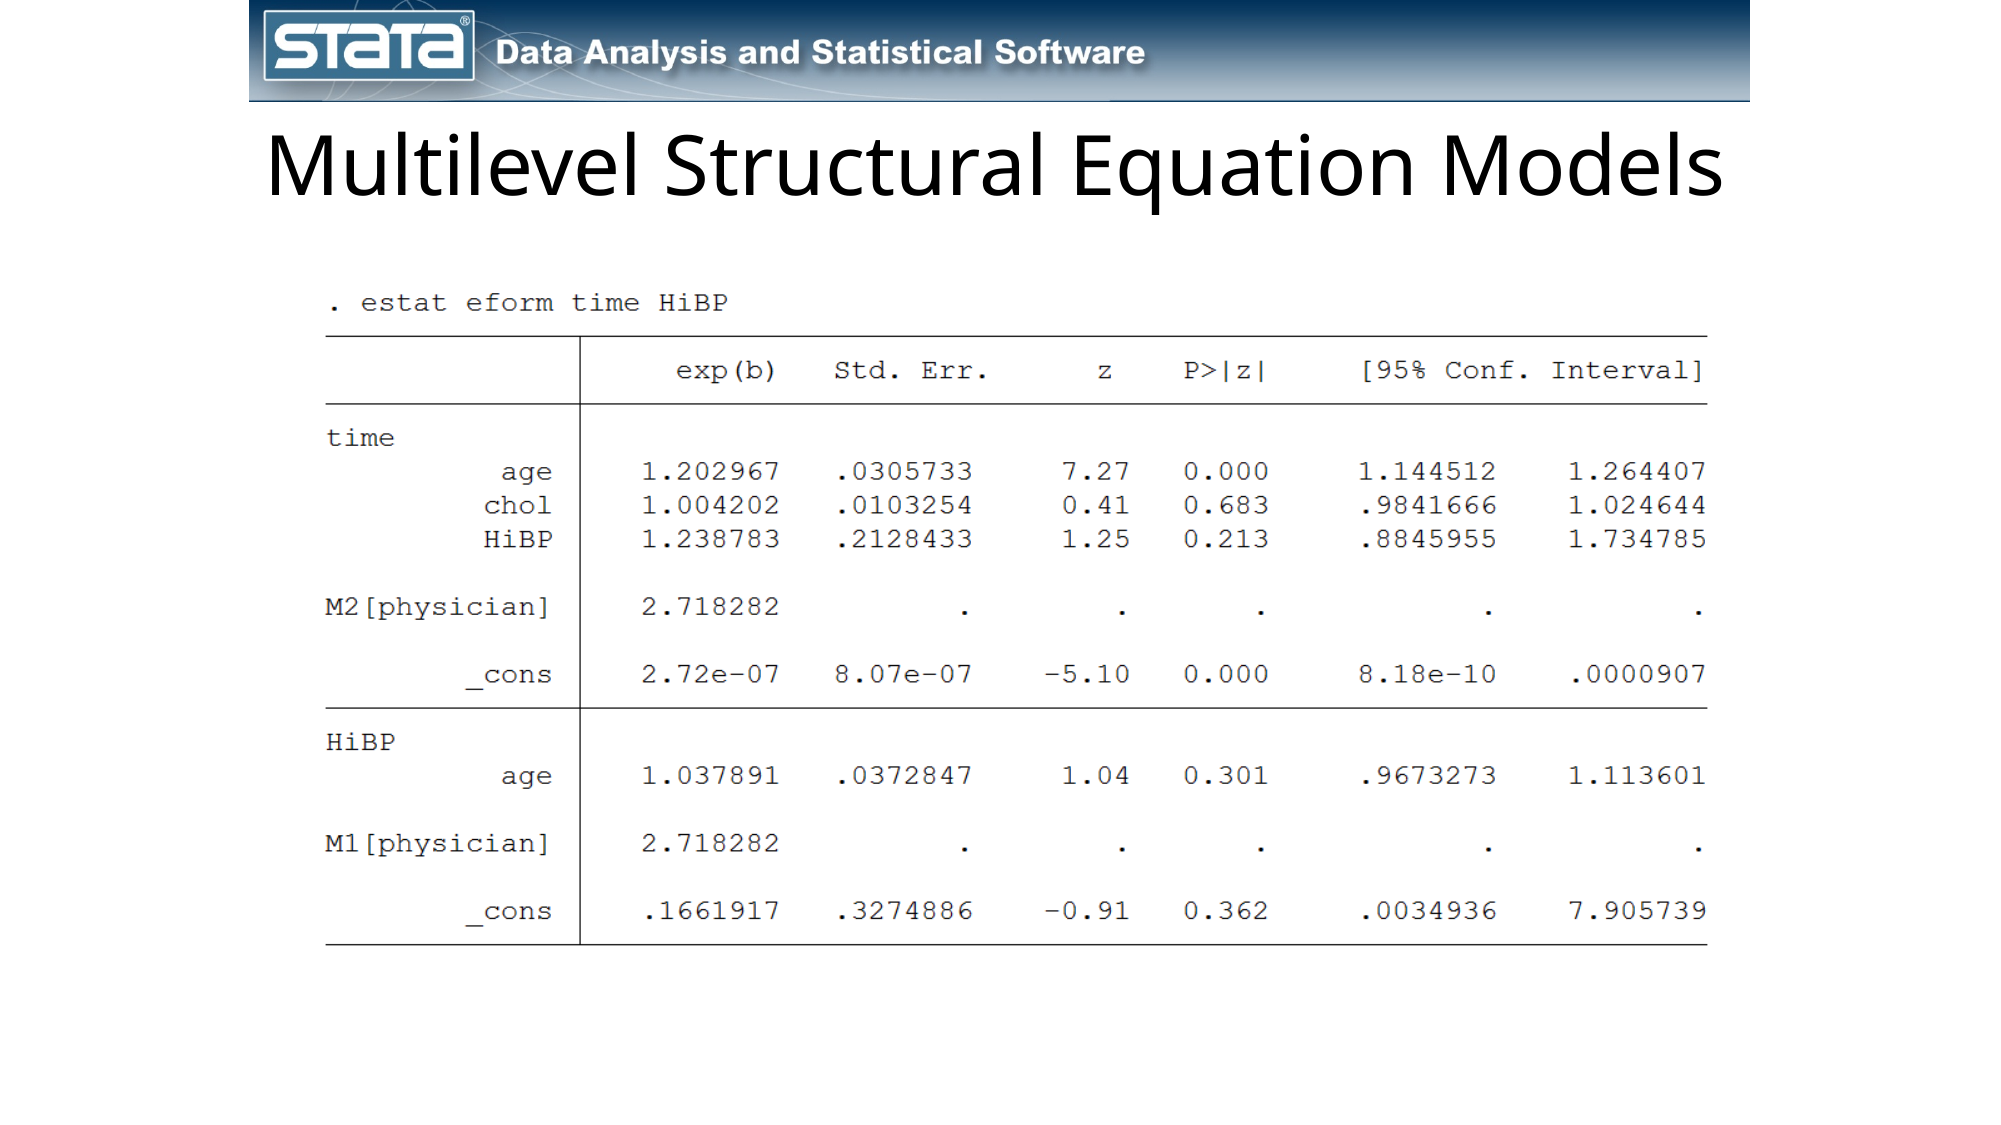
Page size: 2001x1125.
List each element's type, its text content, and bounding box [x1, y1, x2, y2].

title Multilevel Structural Equation Models [249, 102, 1750, 238]
picture [322, 287, 1750, 988]
picture [249, 0, 1750, 102]
